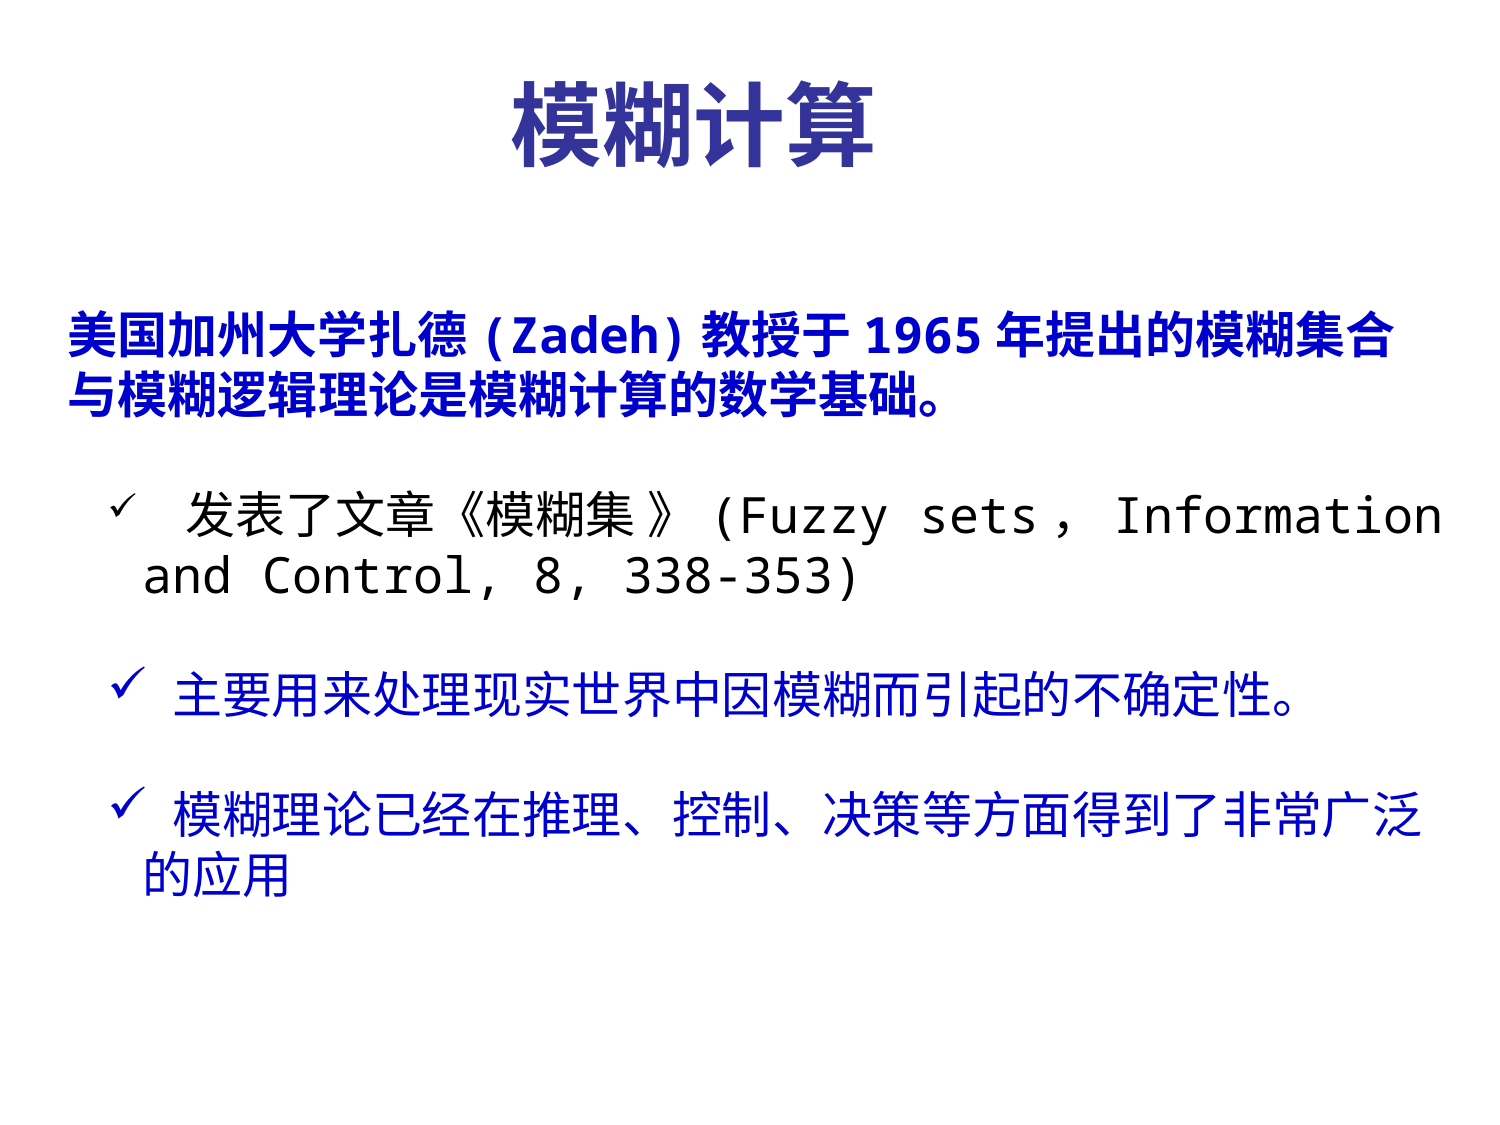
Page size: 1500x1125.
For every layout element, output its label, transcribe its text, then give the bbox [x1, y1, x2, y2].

text_box 模糊计算 [377, 60, 1010, 186]
text_box 美国加州大学扎德(Zadeh)教授于1965年提出的模糊集合与模糊逻辑理论是模糊计算的数学基础。 发表了文章《模糊集 》(Fuzzy sets，Information and Control, 8, 338-353) 主要用来处理现实世界中因模糊而引起的不确定性。 模糊理论已经在推理、控制、决策等方面得到了非常广泛的应用 [53, 296, 1459, 912]
